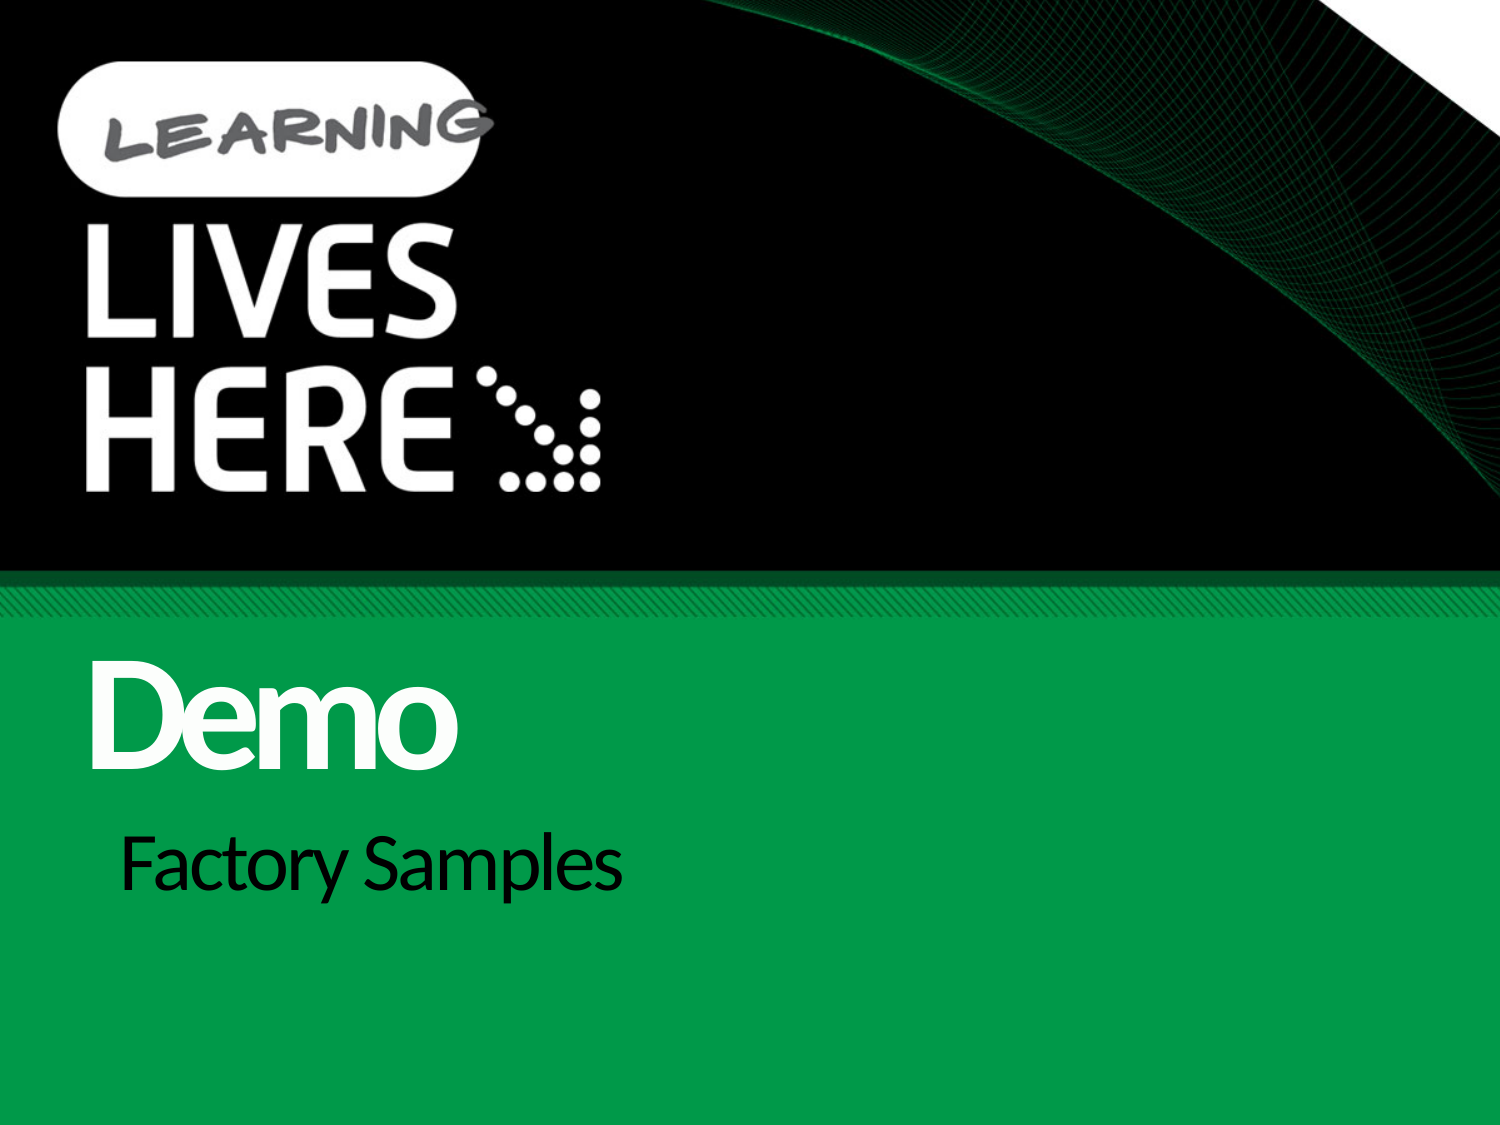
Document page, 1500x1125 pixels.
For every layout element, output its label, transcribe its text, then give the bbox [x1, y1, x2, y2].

list Demo [83, 625, 1344, 800]
picture [0, 0, 1500, 1125]
title Factory Samples [119, 818, 1375, 943]
